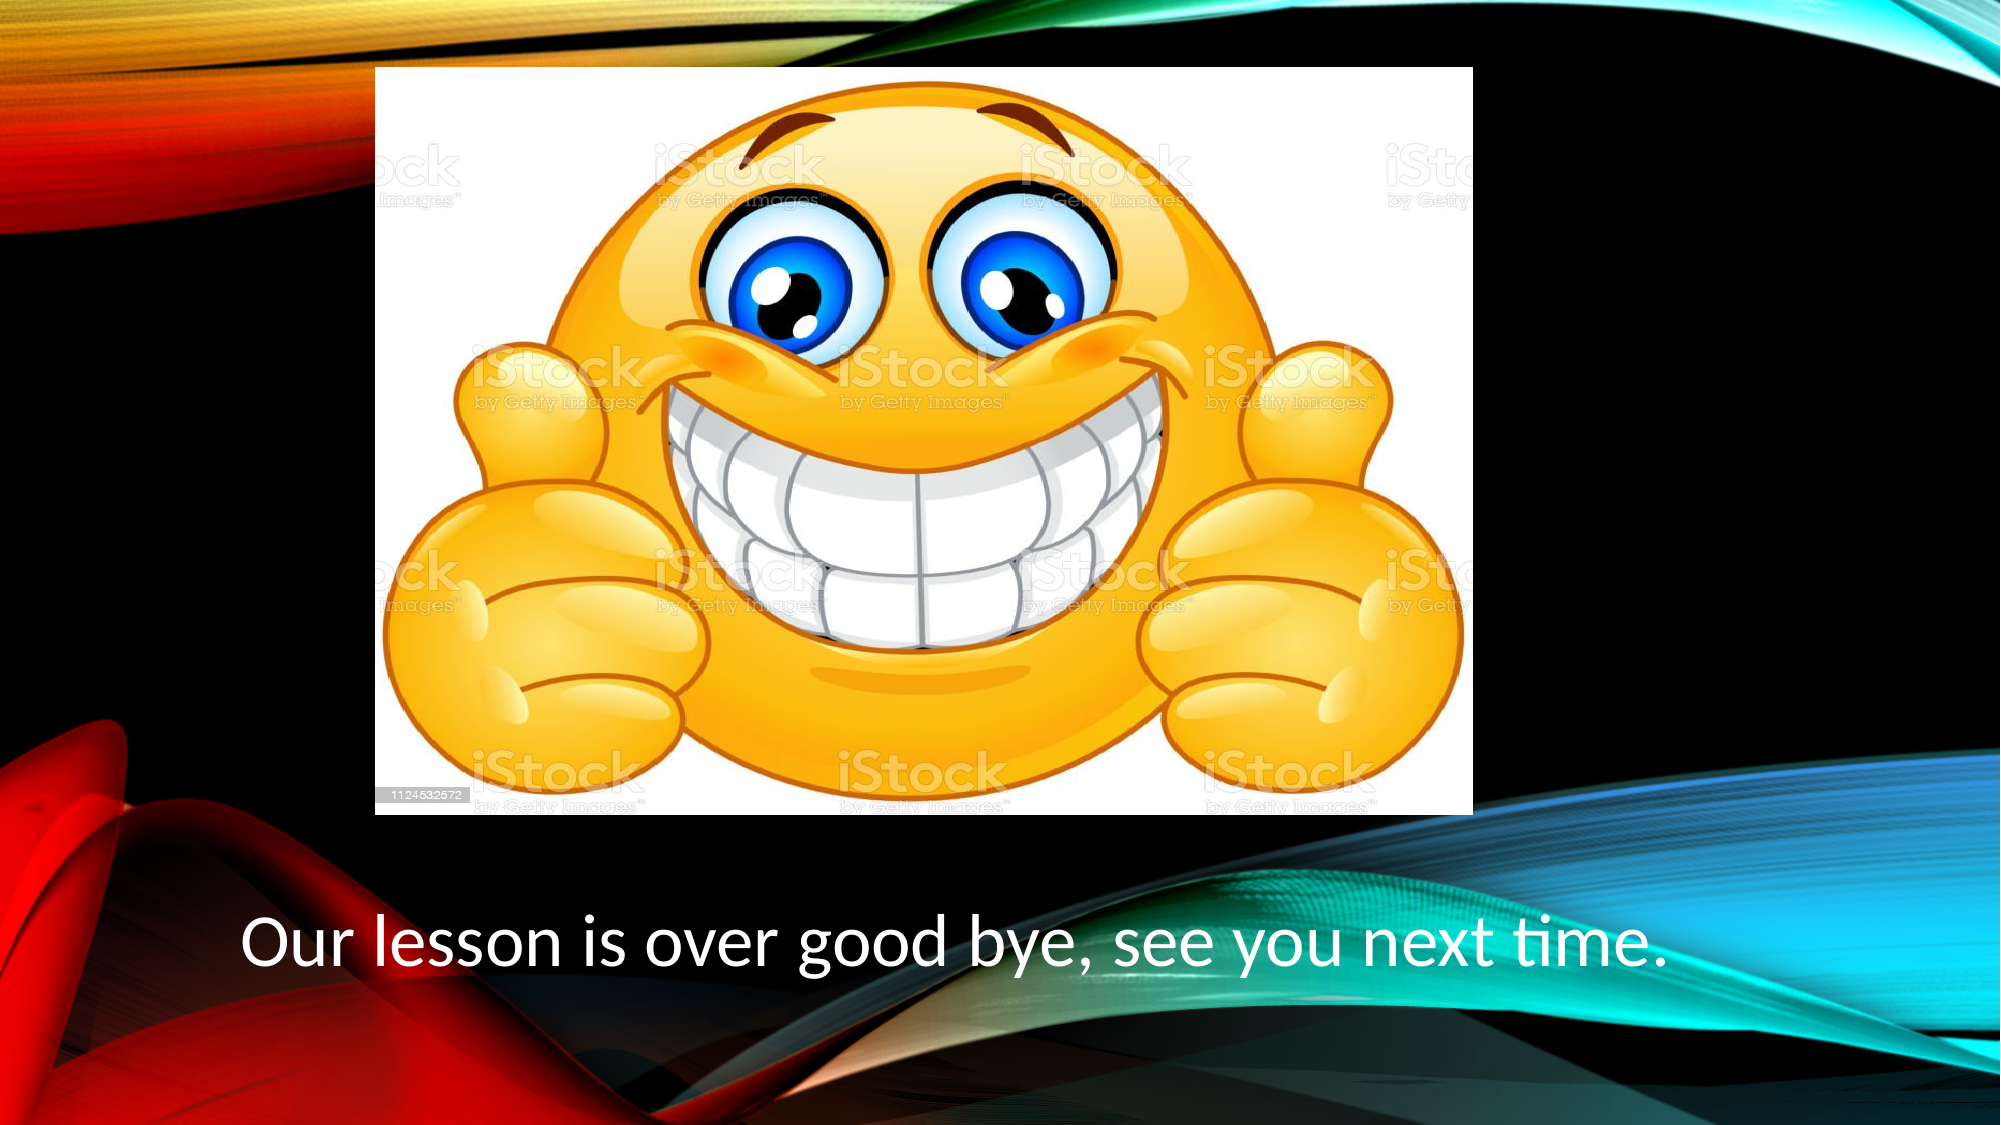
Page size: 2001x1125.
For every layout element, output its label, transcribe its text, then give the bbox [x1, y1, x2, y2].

subtitle Our lesson is over good bye, see you next time. [225, 823, 1775, 996]
picture [0, 0, 2000, 1125]
